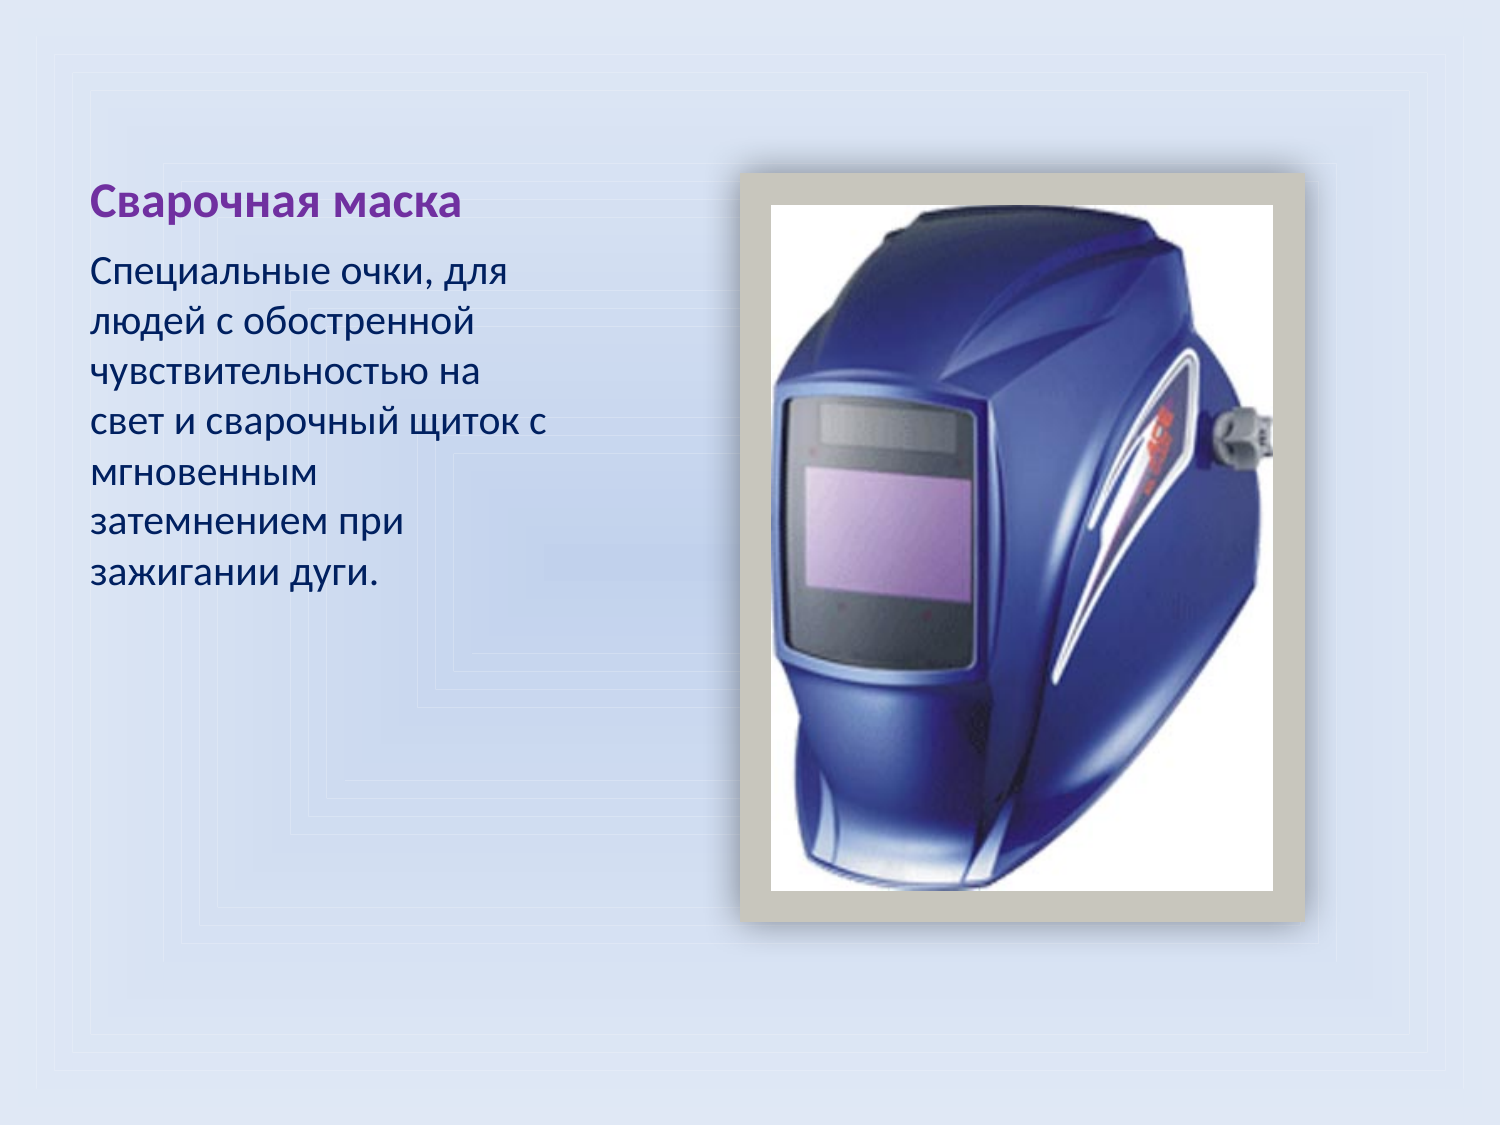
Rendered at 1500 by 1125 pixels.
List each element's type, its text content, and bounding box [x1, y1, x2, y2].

list Специальные очки, для людей с обостренной чувствительностью на свет и сварочный щиток с мгновенным затемнением при зажигании дуги. [75, 235, 569, 1005]
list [771, 204, 1274, 891]
title Сварочная маска [75, 44, 569, 235]
